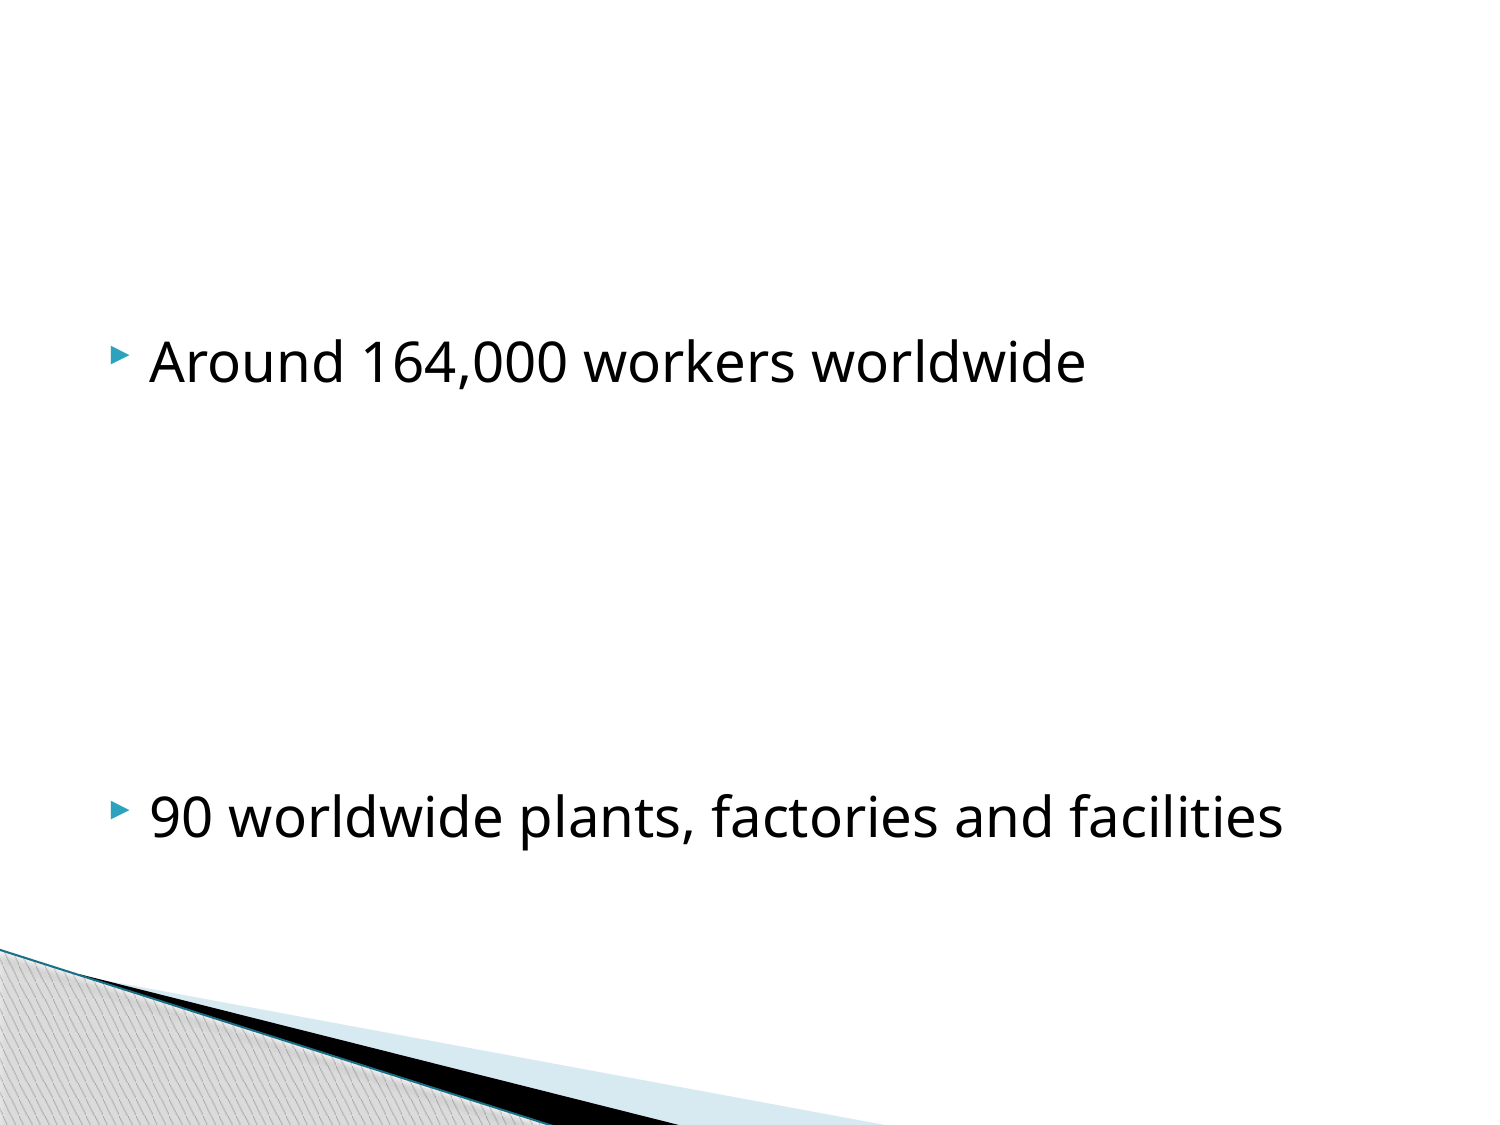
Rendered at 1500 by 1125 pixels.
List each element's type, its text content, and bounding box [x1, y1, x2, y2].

list Around 164,000 workers worldwide 90 worldwide plants, factories and facilities [75, 243, 1425, 986]
